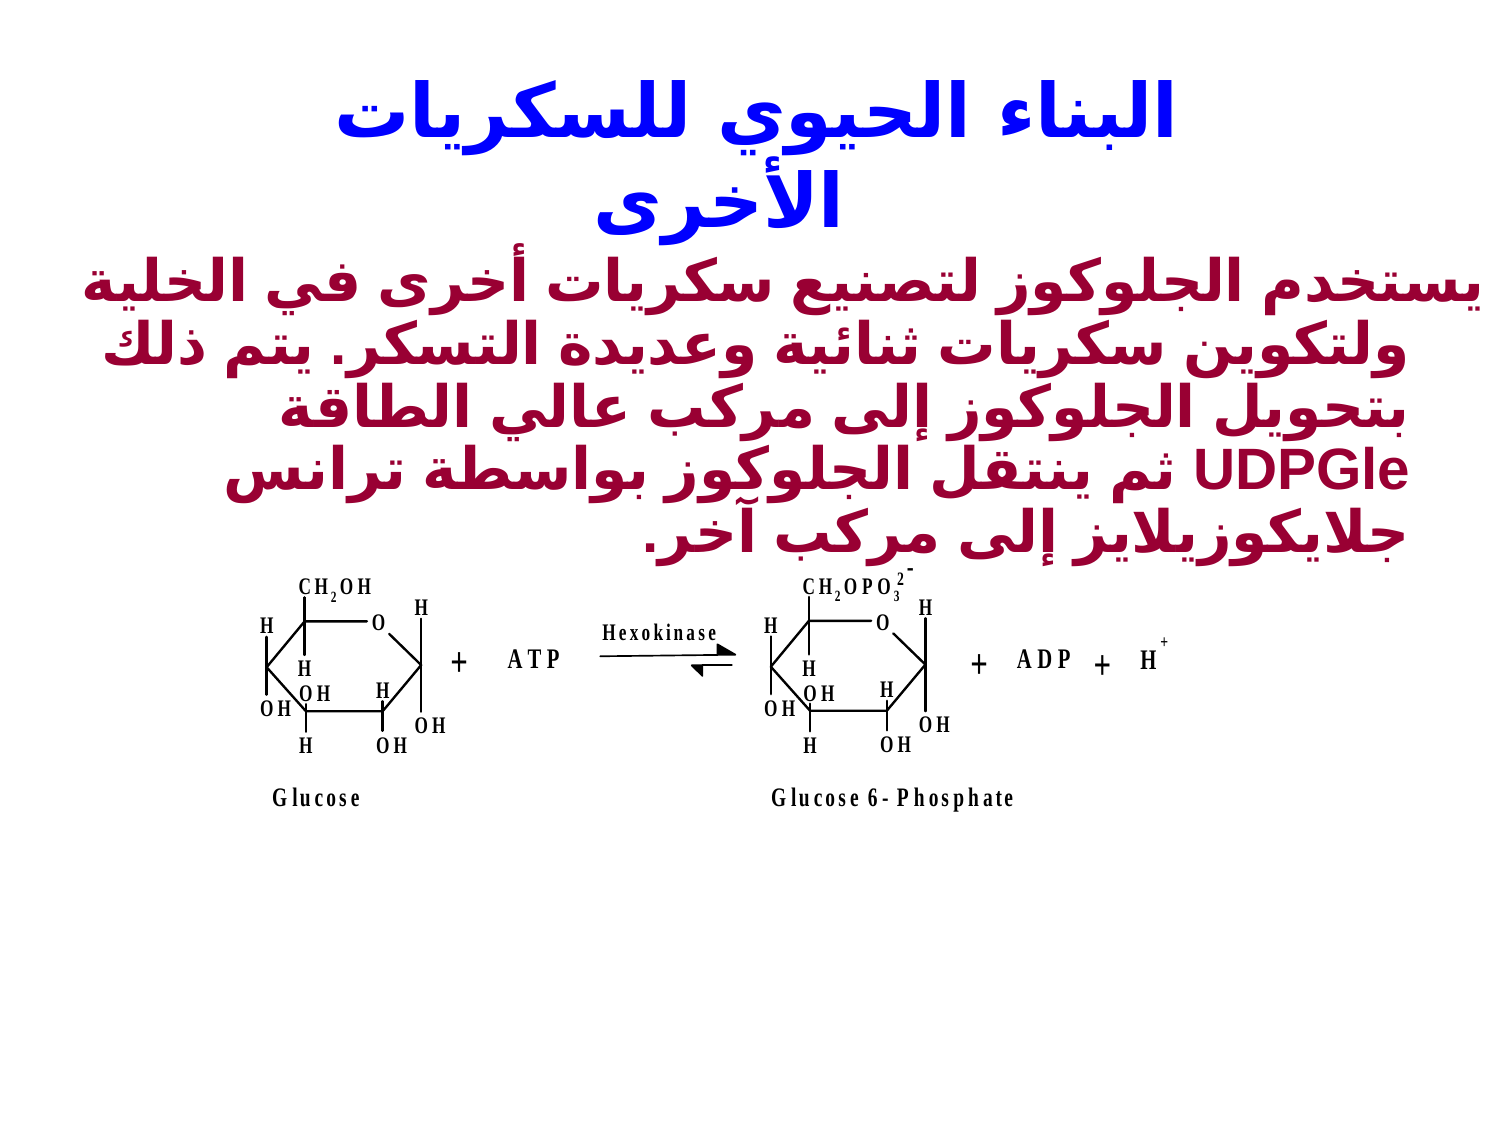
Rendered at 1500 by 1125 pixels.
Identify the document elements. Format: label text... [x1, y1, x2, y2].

list البناء الحيوي للسكريات الأخرى [229, 54, 1284, 173]
text_box يستخدم الجلوكوز لتصنيع سكريات أخرى في الخلية ولتكوين سكريات ثنائية وعديدة التسكر. يتم ذلك بتحويل الجلوكوز إلى مركب عالي الطاقة UDPGle ثم ينتقل الجلوكوز بواسطة ترانس جلايكوزيلايز إلى مركب آخر. [53, 243, 1500, 539]
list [252, 550, 1176, 846]
